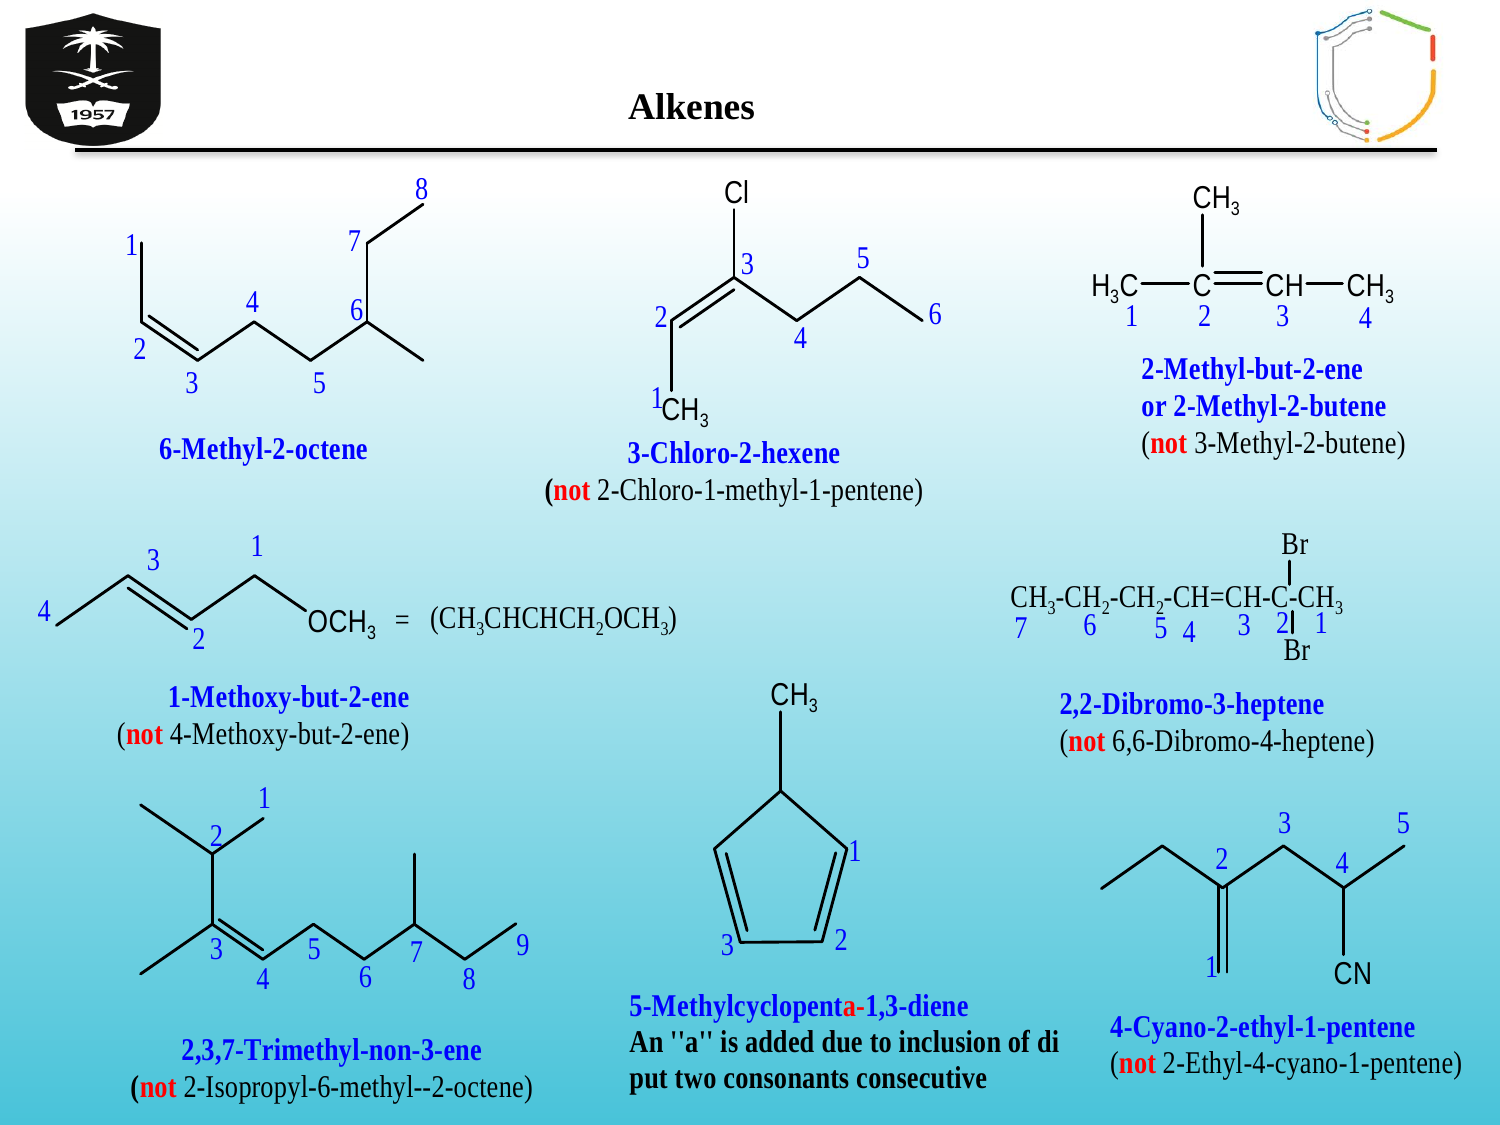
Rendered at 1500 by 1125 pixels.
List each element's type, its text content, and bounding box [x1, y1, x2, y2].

picture [1287, 0, 1463, 165]
picture [24, 12, 163, 151]
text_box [37, 174, 1463, 1106]
text_box Alkenes [613, 74, 771, 135]
